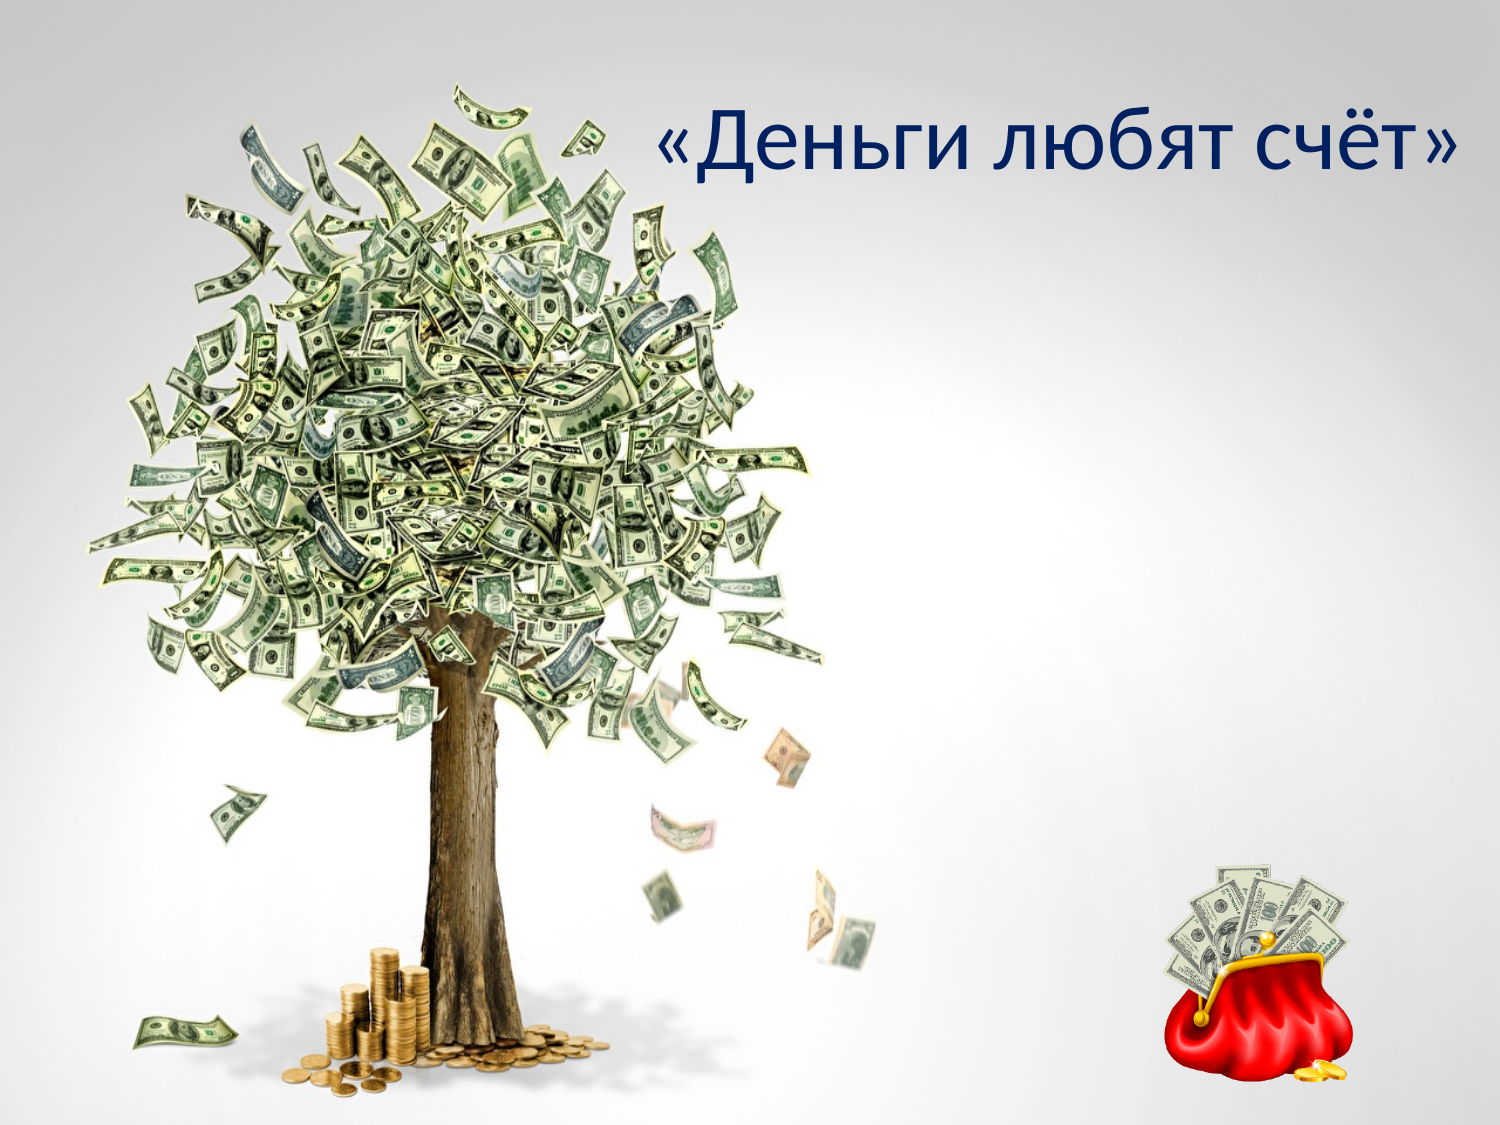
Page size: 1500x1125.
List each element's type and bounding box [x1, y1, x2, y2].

list [0, 0, 1500, 1125]
picture [1162, 862, 1355, 1084]
